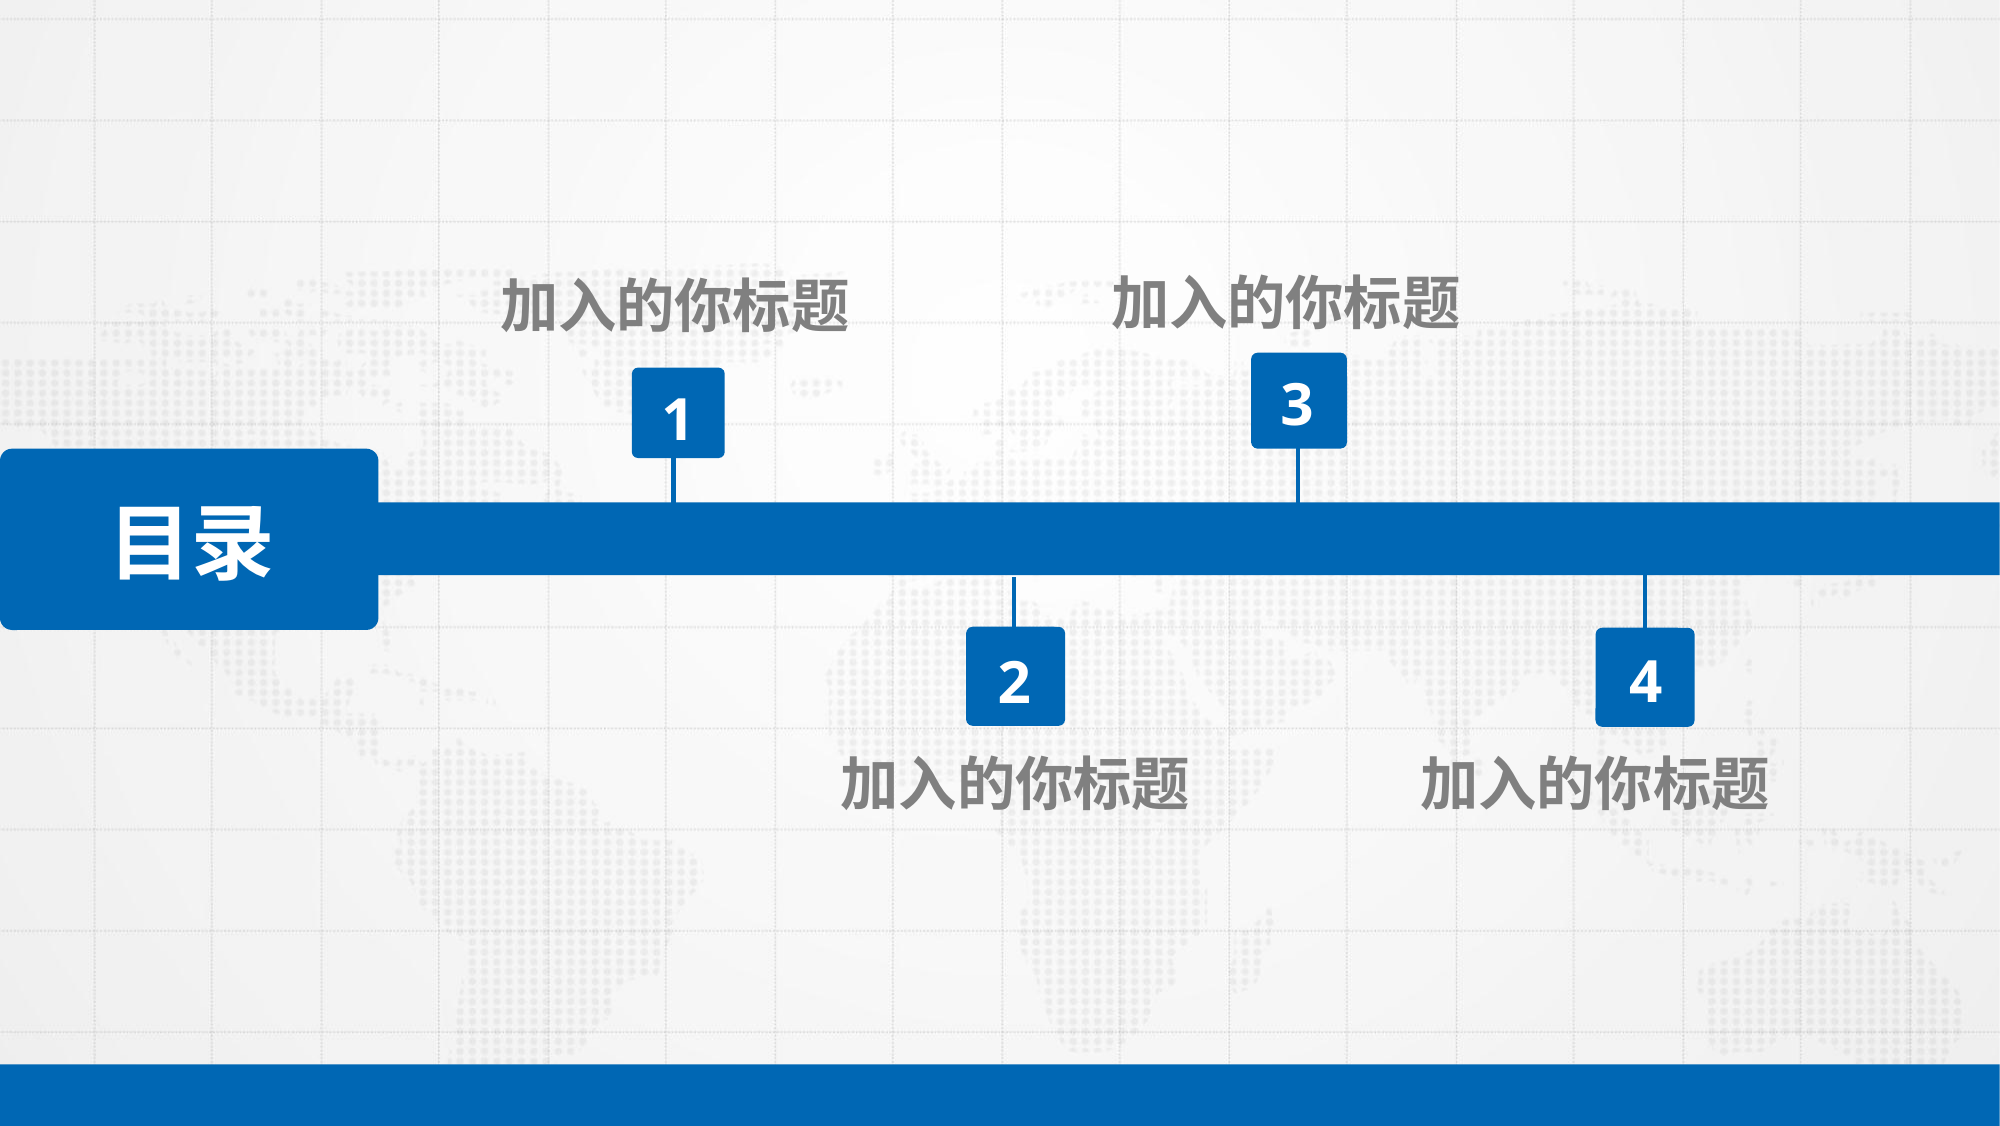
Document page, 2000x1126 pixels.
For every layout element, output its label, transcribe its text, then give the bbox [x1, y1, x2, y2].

text_box 3 [1265, 359, 1329, 445]
text_box 4 [1614, 637, 1678, 722]
text_box 加入的你标题 [1405, 739, 1886, 825]
picture [0, 0, 2000, 502]
text_box [379, 502, 2000, 576]
text_box [0, 448, 379, 631]
text_box 2 [982, 637, 1046, 723]
text_box [1595, 627, 1695, 727]
text_box 1 [646, 374, 710, 460]
text_box 加入的你标题 [1096, 259, 1493, 344]
picture [0, 576, 2000, 1063]
text_box [0, 1063, 2000, 1126]
text_box [966, 626, 1066, 726]
text_box [631, 367, 725, 459]
text_box 加入的你标题 [485, 261, 869, 347]
text_box 加入的你标题 [825, 739, 1209, 825]
text_box 目录 [90, 482, 294, 598]
text_box [1251, 352, 1348, 449]
